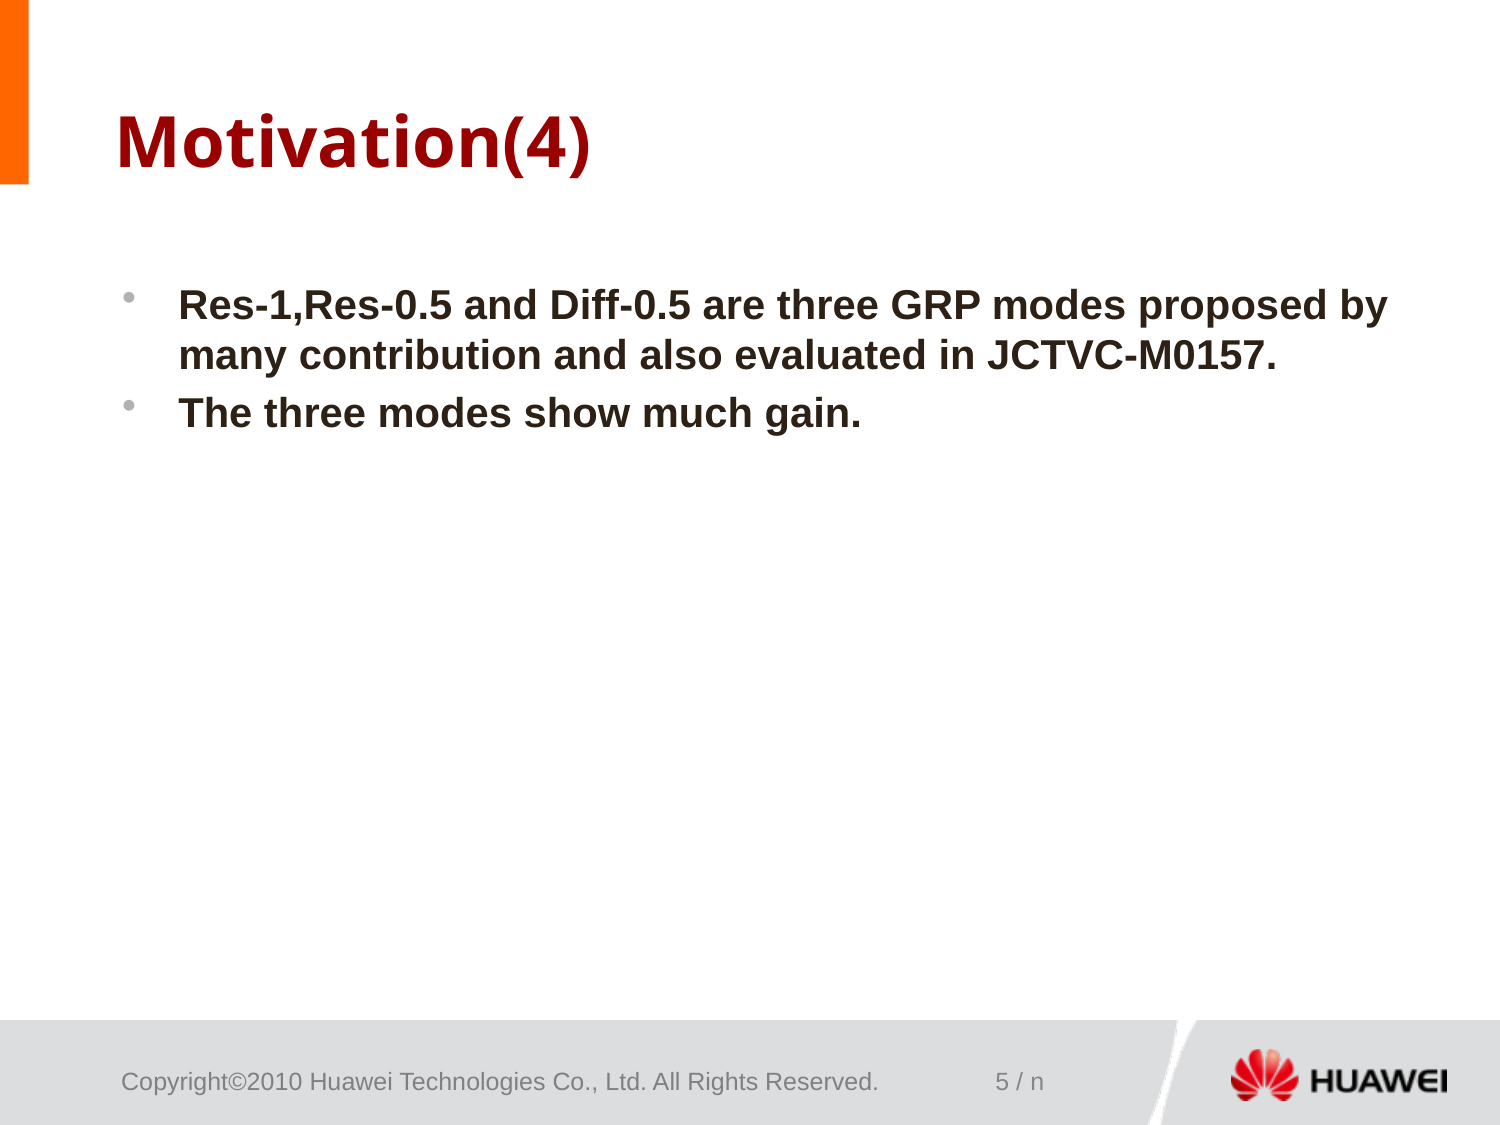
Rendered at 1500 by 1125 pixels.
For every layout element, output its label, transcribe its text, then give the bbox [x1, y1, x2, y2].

title Motivation(4) [99, 45, 1447, 233]
picture [0, 1020, 1500, 1125]
list Res-1,Res-0.5 and Diff-0.5 are three GRP modes proposed by many contribution and also evaluated in JCTVC-M0157. The three modes show much gain. [107, 270, 1447, 947]
